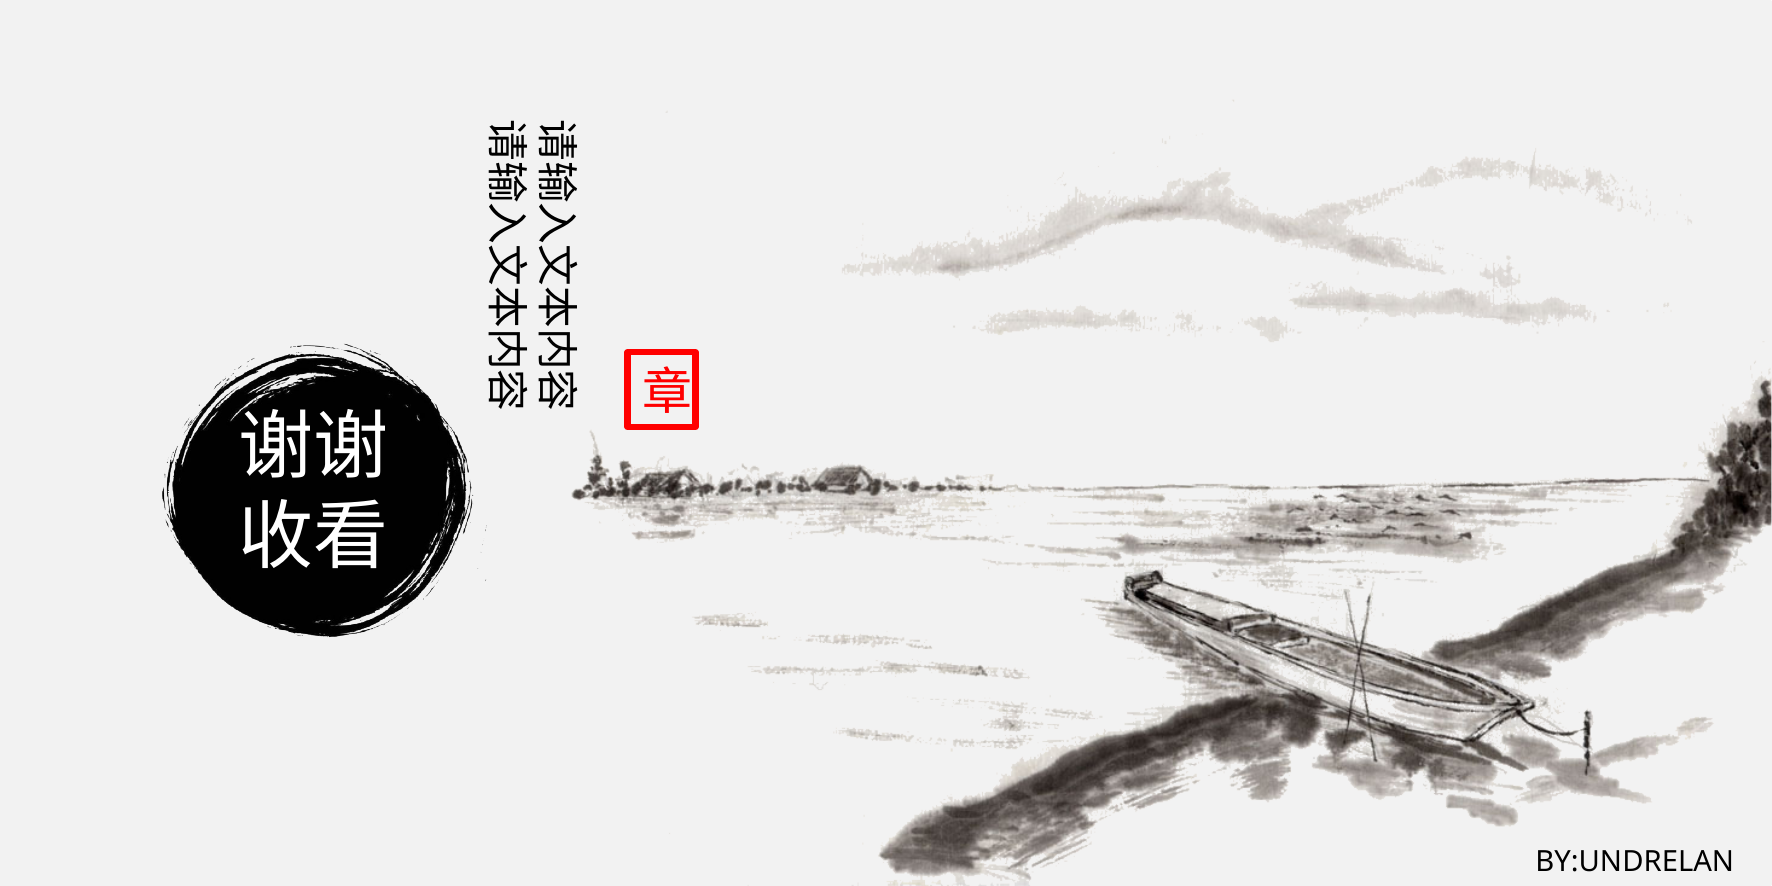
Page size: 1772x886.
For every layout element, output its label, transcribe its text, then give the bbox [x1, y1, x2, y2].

picture [150, 323, 487, 654]
text_box 请输入文本内容 请输入文本内容 [459, 104, 564, 434]
picture [564, 32, 1772, 886]
